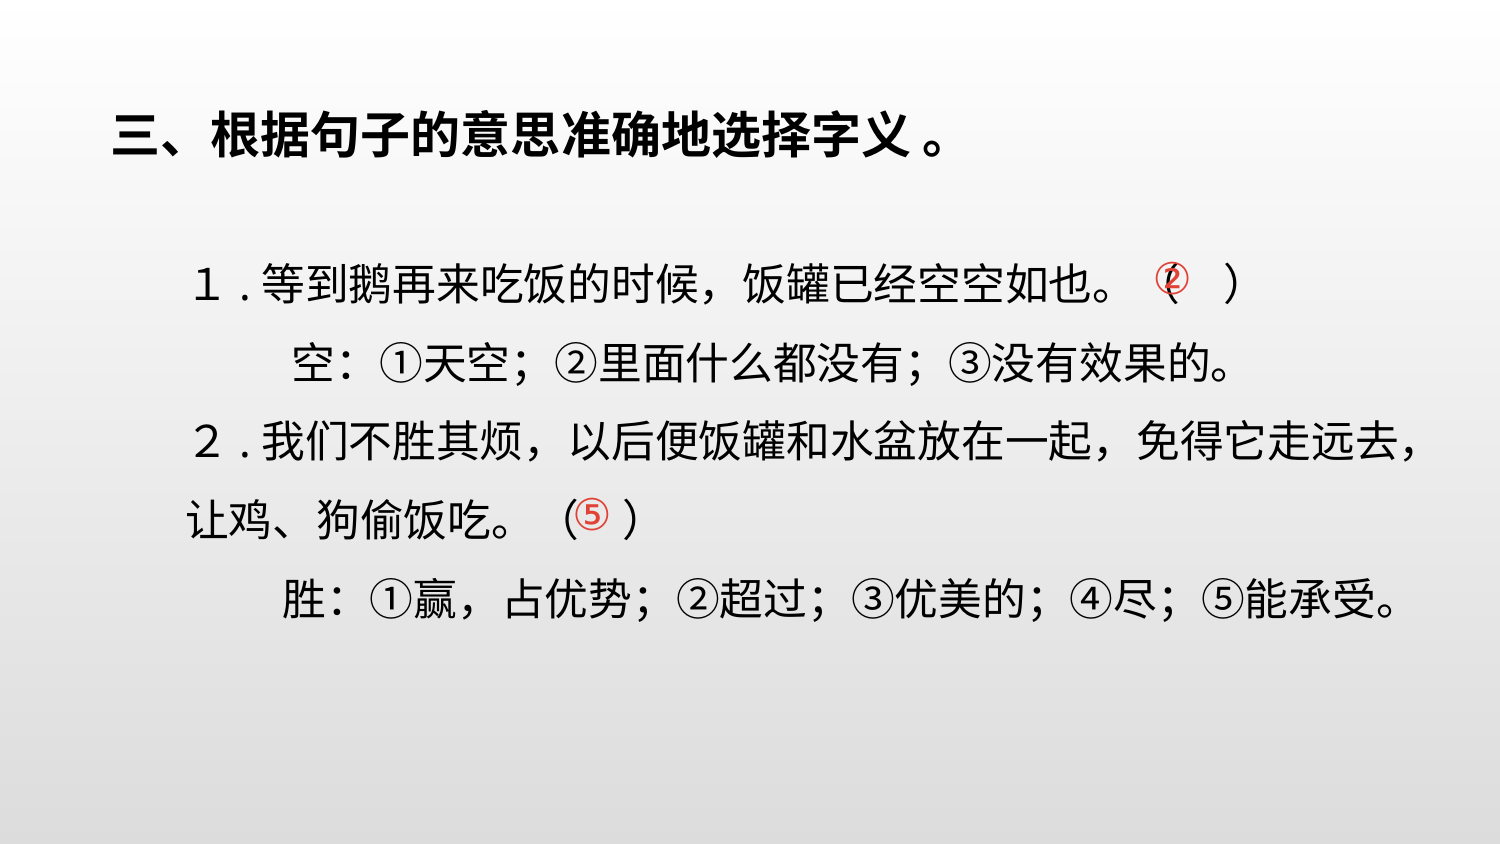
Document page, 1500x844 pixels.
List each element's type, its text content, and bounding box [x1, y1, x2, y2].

text_box 三、根据句子的意思准确地选择字义 。 [99, 97, 1009, 170]
text_box １.等到鹅再来吃饭的时候，饭罐已经空空如也。（ ） 空：①天空；②里面什么都没有；③没有效果的。 ２.我们不胜其烦，以后便饭罐和水盆放在一起，免得它走远去，让鸡、狗偷饭吃。（ ） 胜：①赢，占优势；②超过；③优美的；④尽；⑤能承受。 [173, 224, 1414, 630]
text_box ② [1141, 245, 1227, 362]
text_box ⑤ [549, 481, 659, 545]
